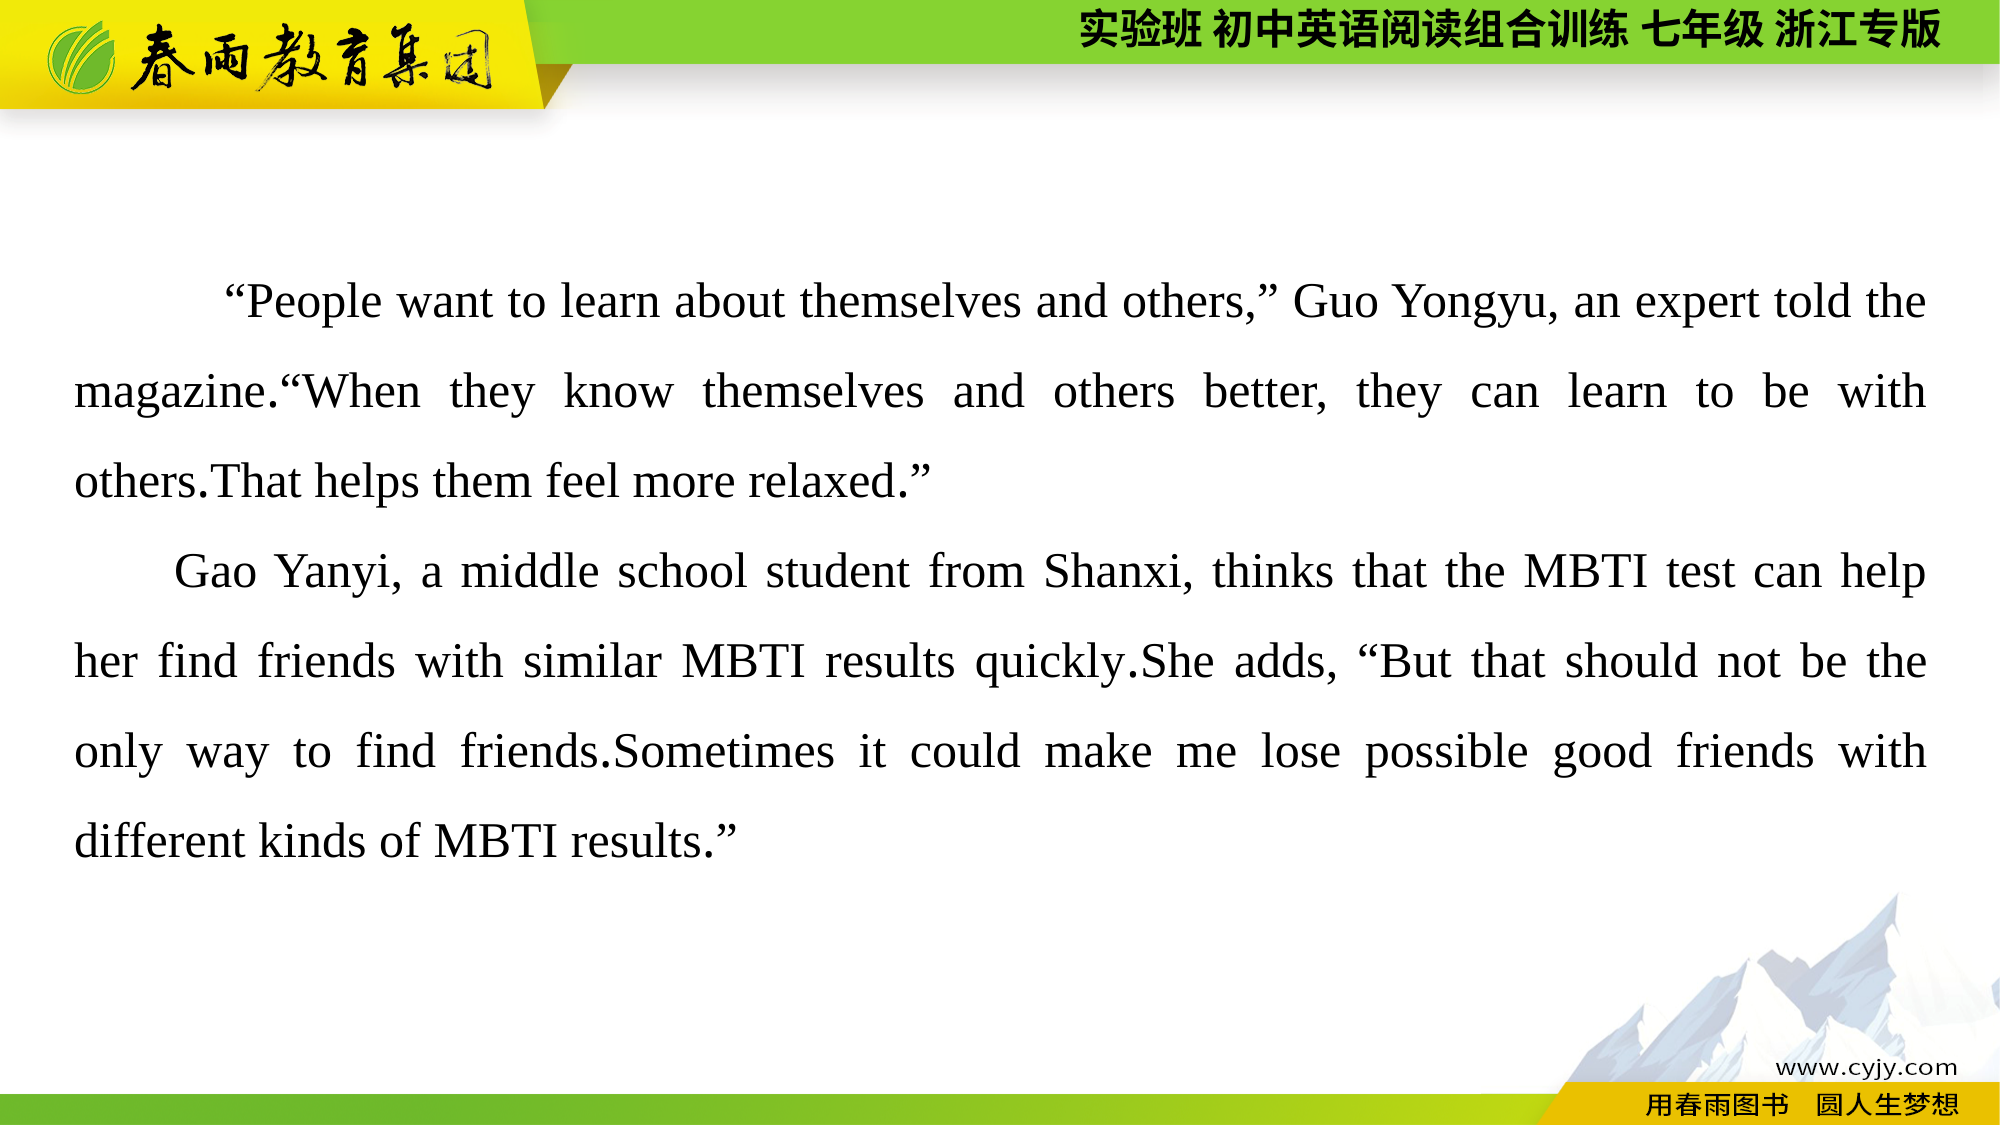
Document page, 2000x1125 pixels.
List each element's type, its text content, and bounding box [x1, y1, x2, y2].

list “People want to learn about themselves and others,” Guo Yongyu, an expert told the magazine.“When they know themselves and others better, they can learn to be with others.That helps them feel more relaxed.” Gao Yanyi, a middle school student from Shanxi, thinks that the MBTI test can help her find friends with similar MBTI results quickly.She adds, “But that should not be the only way to find friends.Sometimes it could make me lose possible good friends with different kinds of MBTI results.” [59, 229, 1944, 870]
picture [0, 0, 2000, 1125]
